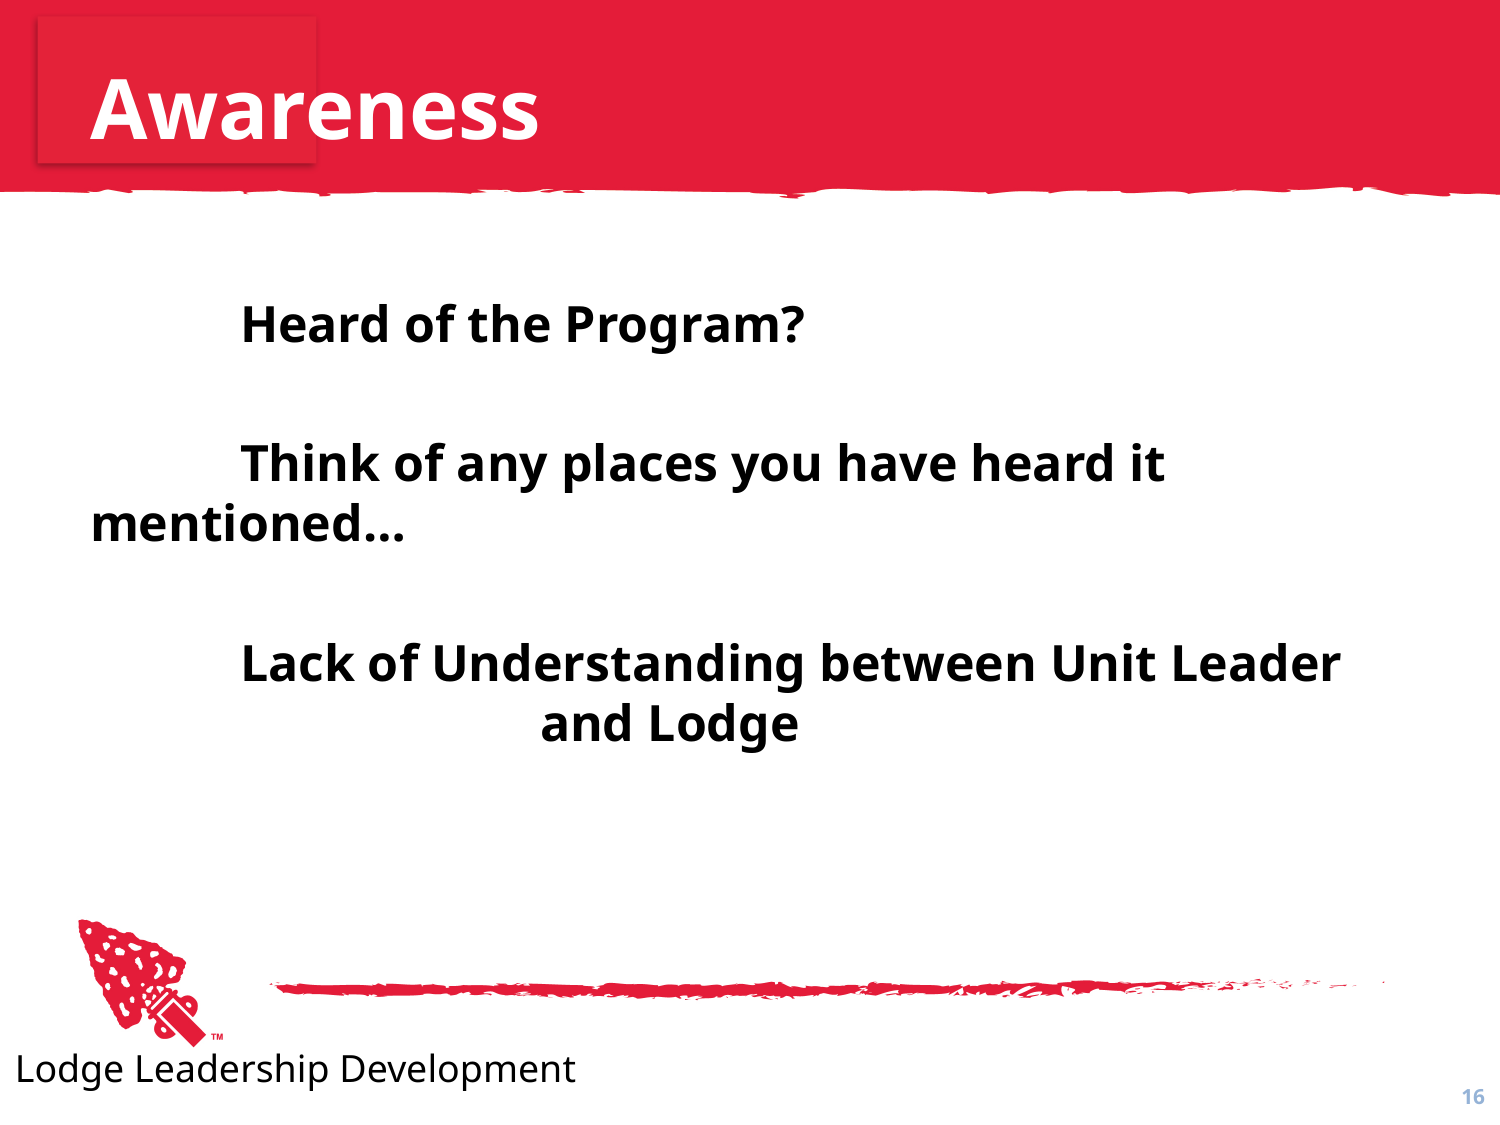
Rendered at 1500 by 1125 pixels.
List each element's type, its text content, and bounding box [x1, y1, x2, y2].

picture [0, 0, 1500, 1037]
title Awareness [75, 45, 1425, 168]
list Heard of the Program? Think of any places you have heard it mentioned… Lack of Understanding between Unit Leader and Lodge [75, 284, 1425, 1005]
text_box Lodge Leadership Development [0, 1037, 1500, 1125]
